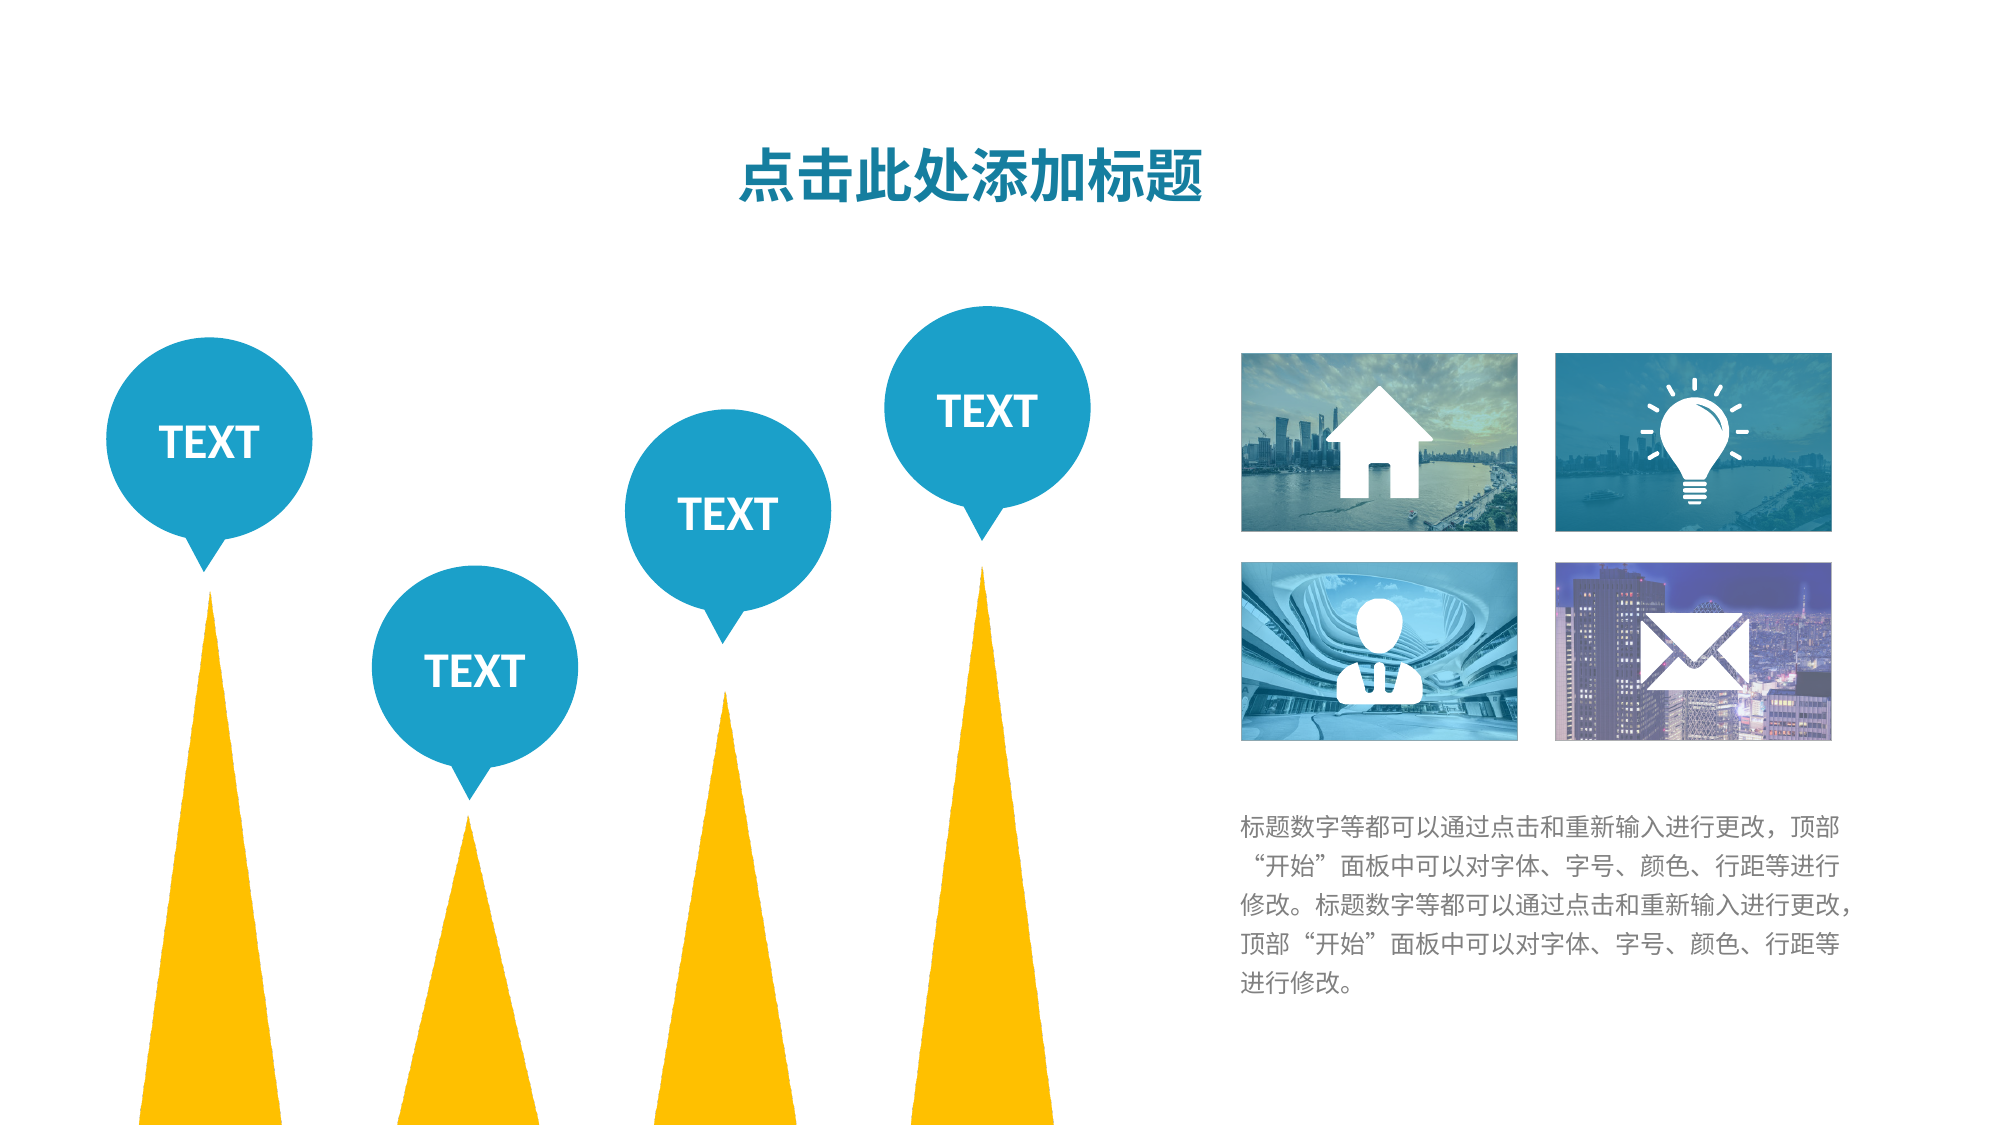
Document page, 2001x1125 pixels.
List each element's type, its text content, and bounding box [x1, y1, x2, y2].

text_box [1645, 613, 1743, 662]
text_box TEXT [630, 408, 827, 476]
chart [73, 476, 1150, 1125]
text_box [1555, 352, 1833, 532]
text_box [1716, 618, 1750, 684]
text_box [1241, 352, 1518, 532]
text_box 点击此处添加标题 [723, 132, 1239, 217]
text_box [1640, 620, 1674, 684]
text_box [1647, 654, 1744, 691]
text_box TEXT [883, 305, 1092, 476]
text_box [1640, 377, 1749, 505]
text_box 标题数字等都可以通过点击和重新输入进行更改，顶部“开始”面板中可以对字体、字号、颜色、行距等进行修改。标题数字等都可以通过点击和重新输入进行更改，顶部“开始”面板中可以对字体、字号、颜色、行距等进行修改。 [1226, 795, 1872, 1005]
text_box [1356, 598, 1403, 654]
text_box [1555, 561, 1833, 742]
text_box [1325, 386, 1434, 499]
text_box TEXT [105, 336, 314, 476]
text_box [1336, 662, 1423, 705]
text_box [1241, 561, 1518, 742]
